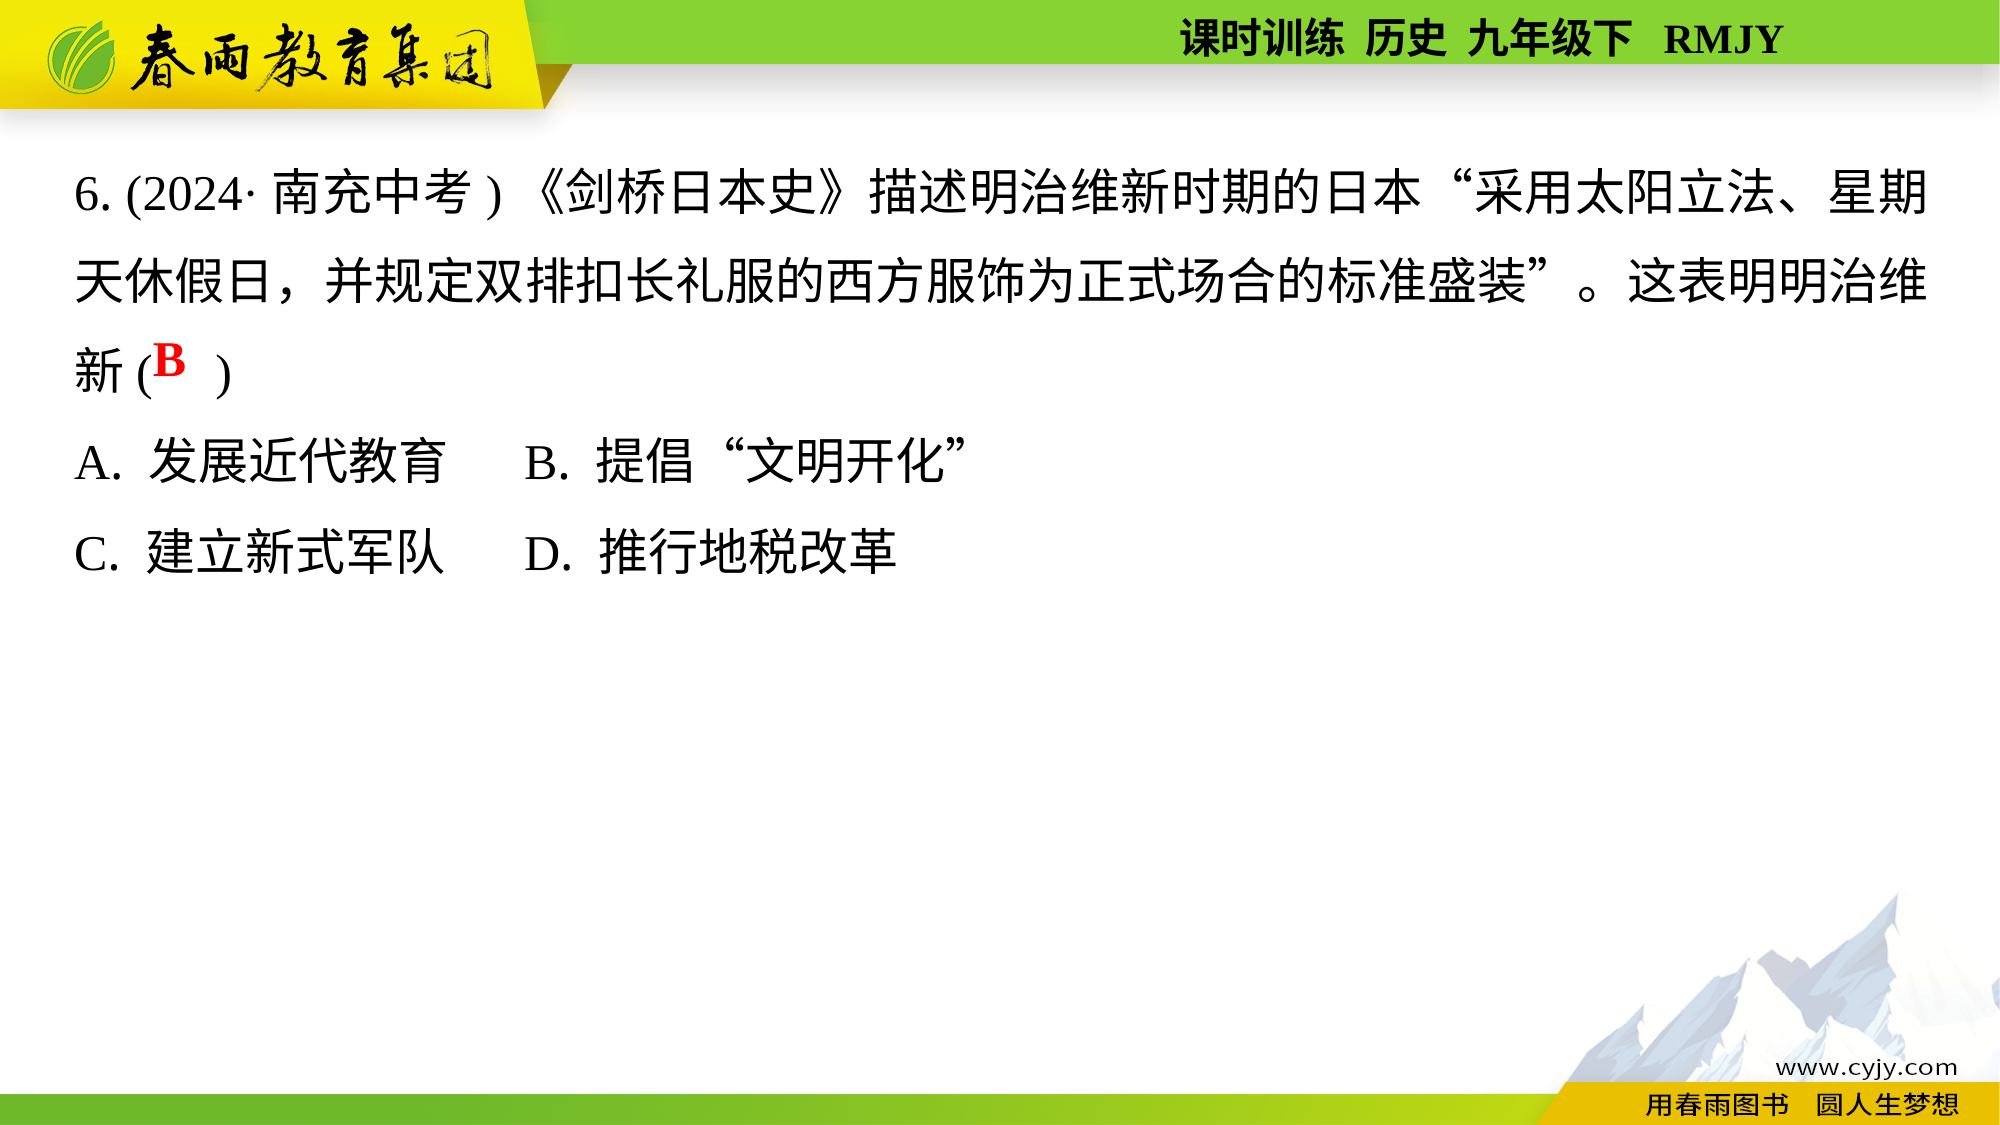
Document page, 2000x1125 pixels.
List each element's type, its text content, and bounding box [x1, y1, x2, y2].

picture [0, 0, 2000, 1125]
list 6. (2024·南充中考)《剑桥日本史》描述明治维新时期的日本“采用太阳立法、星期天休假日，并规定双排扣长礼服的西方服饰为正式场合的标准盛装”。这表明明治维新( ) A. 发展近代教育 B. 提倡“文明开化” C. 建立新式军队 D. 推行地税改革 [59, 122, 1944, 592]
text_box B [138, 319, 202, 394]
